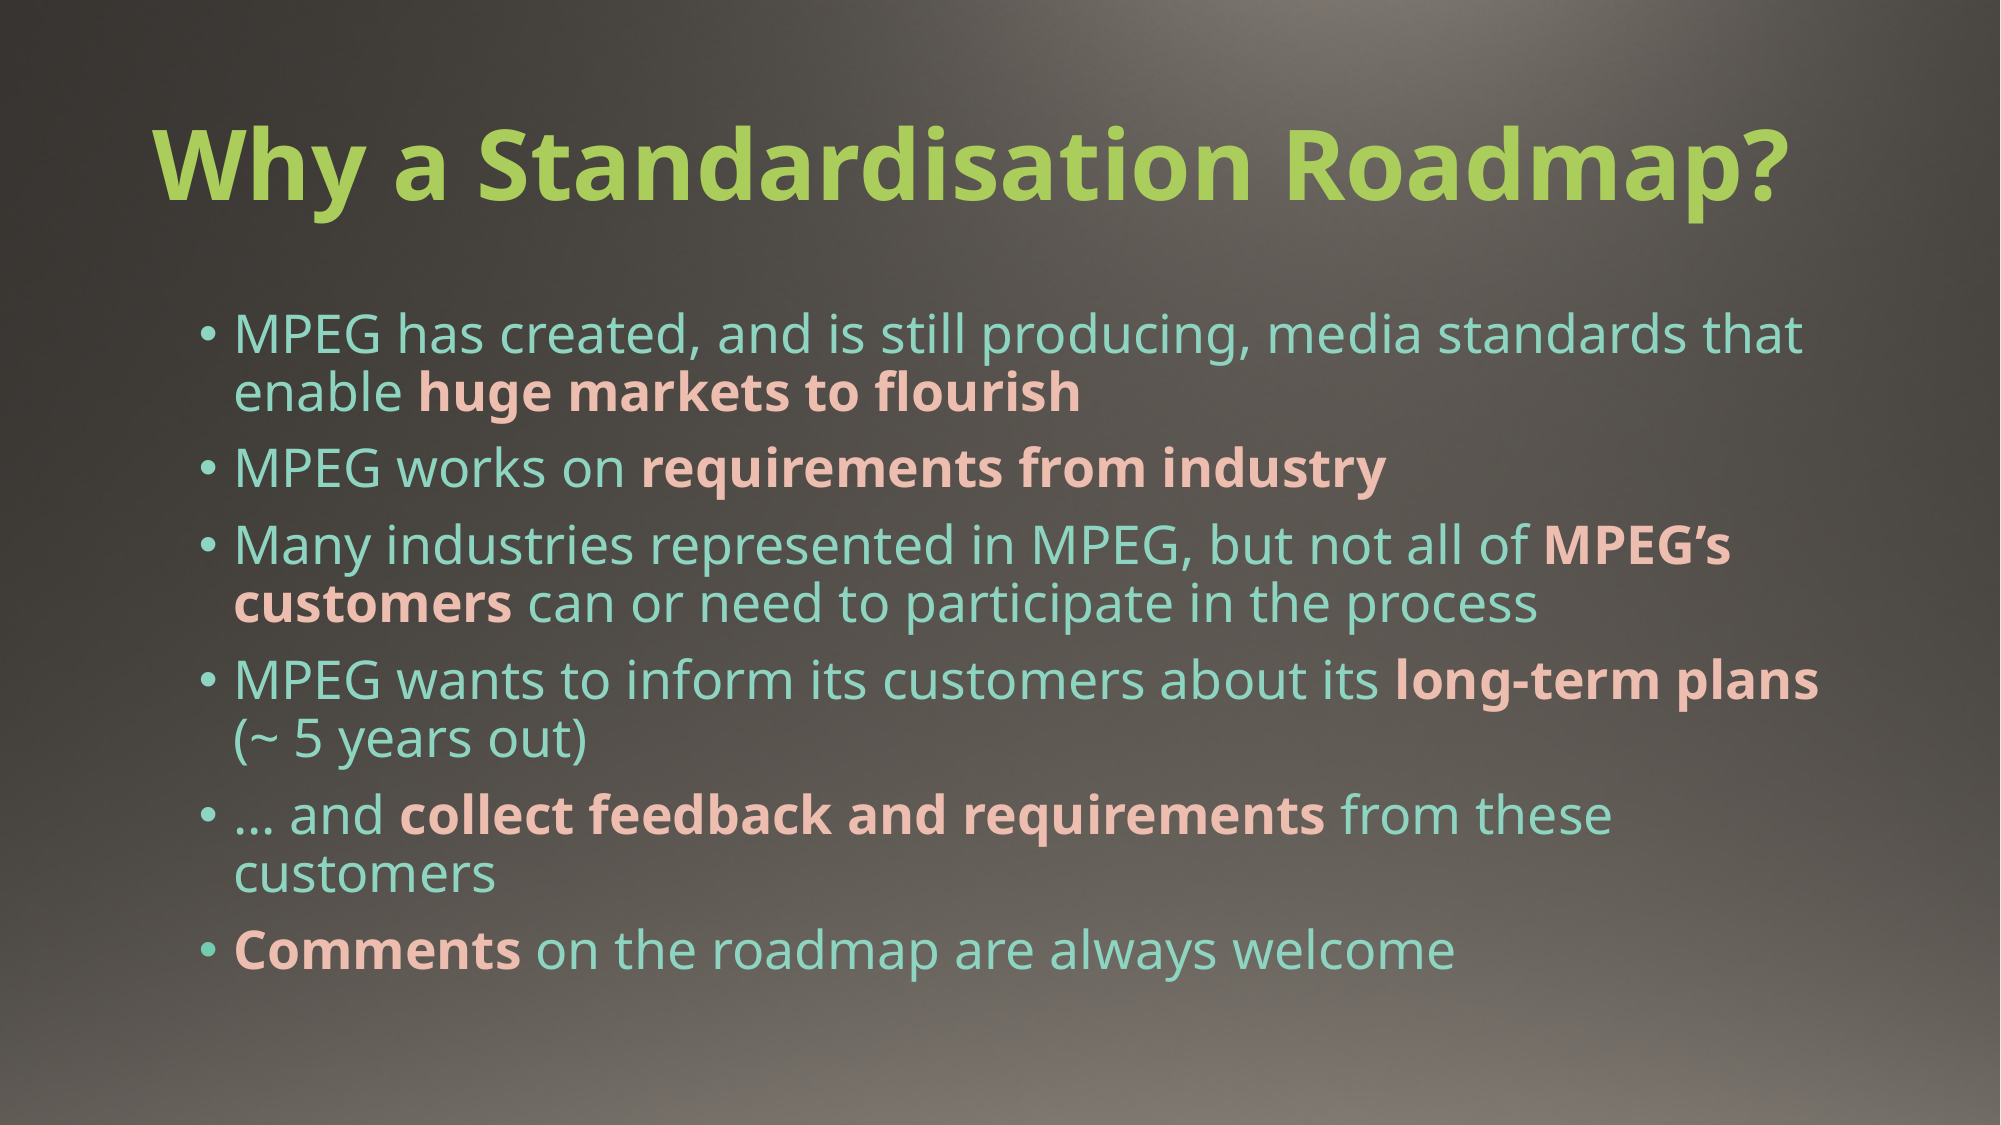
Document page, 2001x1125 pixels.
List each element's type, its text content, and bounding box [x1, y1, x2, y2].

list MPEG has created, and is still producing, media standards that enable huge markets to flourish MPEG works on requirements from industry Many industries represented in MPEG, but not all of MPEG’s customers can or need to participate in the process MPEG wants to inform its customers about its long-term plans (~ 5 years out) … and collect feedback and requirements from these customers Comments on the roadmap are always welcome [183, 299, 1863, 1014]
picture [0, 0, 2001, 1125]
title Why a Standardisation Roadmap? [137, 59, 1863, 278]
